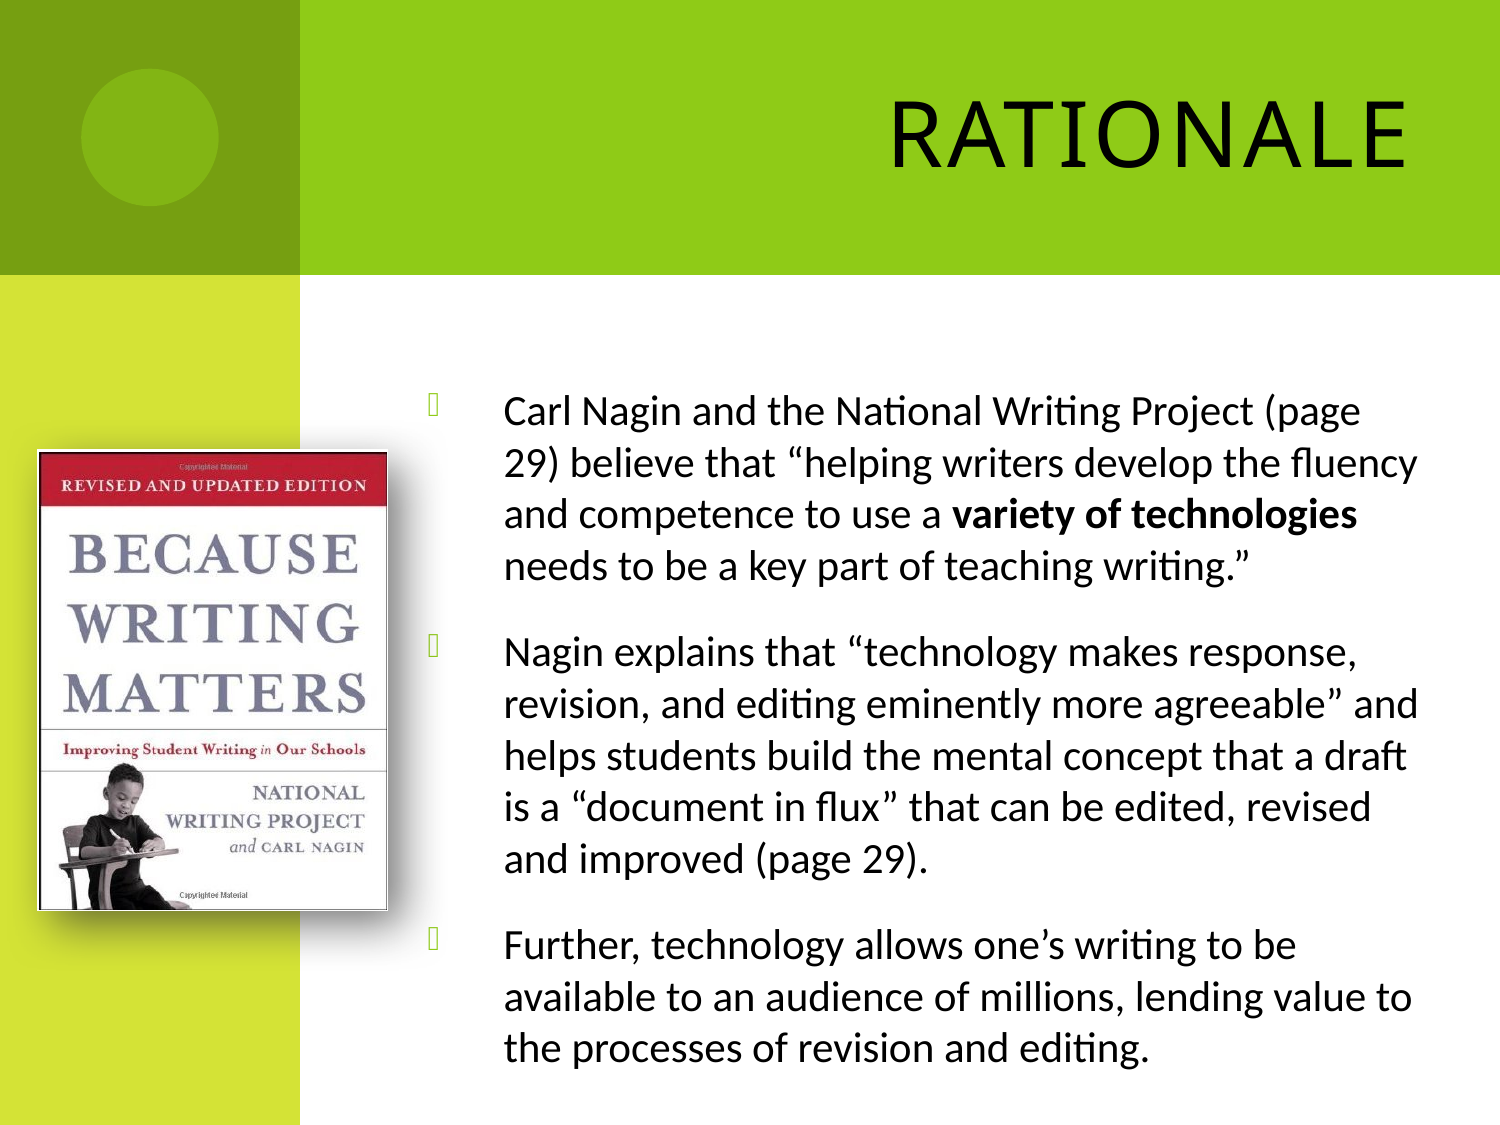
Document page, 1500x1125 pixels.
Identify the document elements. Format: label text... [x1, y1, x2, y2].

title Rationale [399, 37, 1425, 225]
list Carl Nagin and the National Writing Project (page 29) believe that “helping writers develop the fluency and competence to use a variety of technologies needs to be a key part of teaching writing.” Nagin explains that “technology makes response, revision, and editing eminently more agreeable” and helps students build the mental concept that a draft is a “document in flux” that can be edited, revised and improved (page 29). Further, technology allows one’s writing to be available to an audience of millions, lending value to the processes of revision and editing. [412, 375, 1438, 1088]
picture [37, 449, 388, 911]
